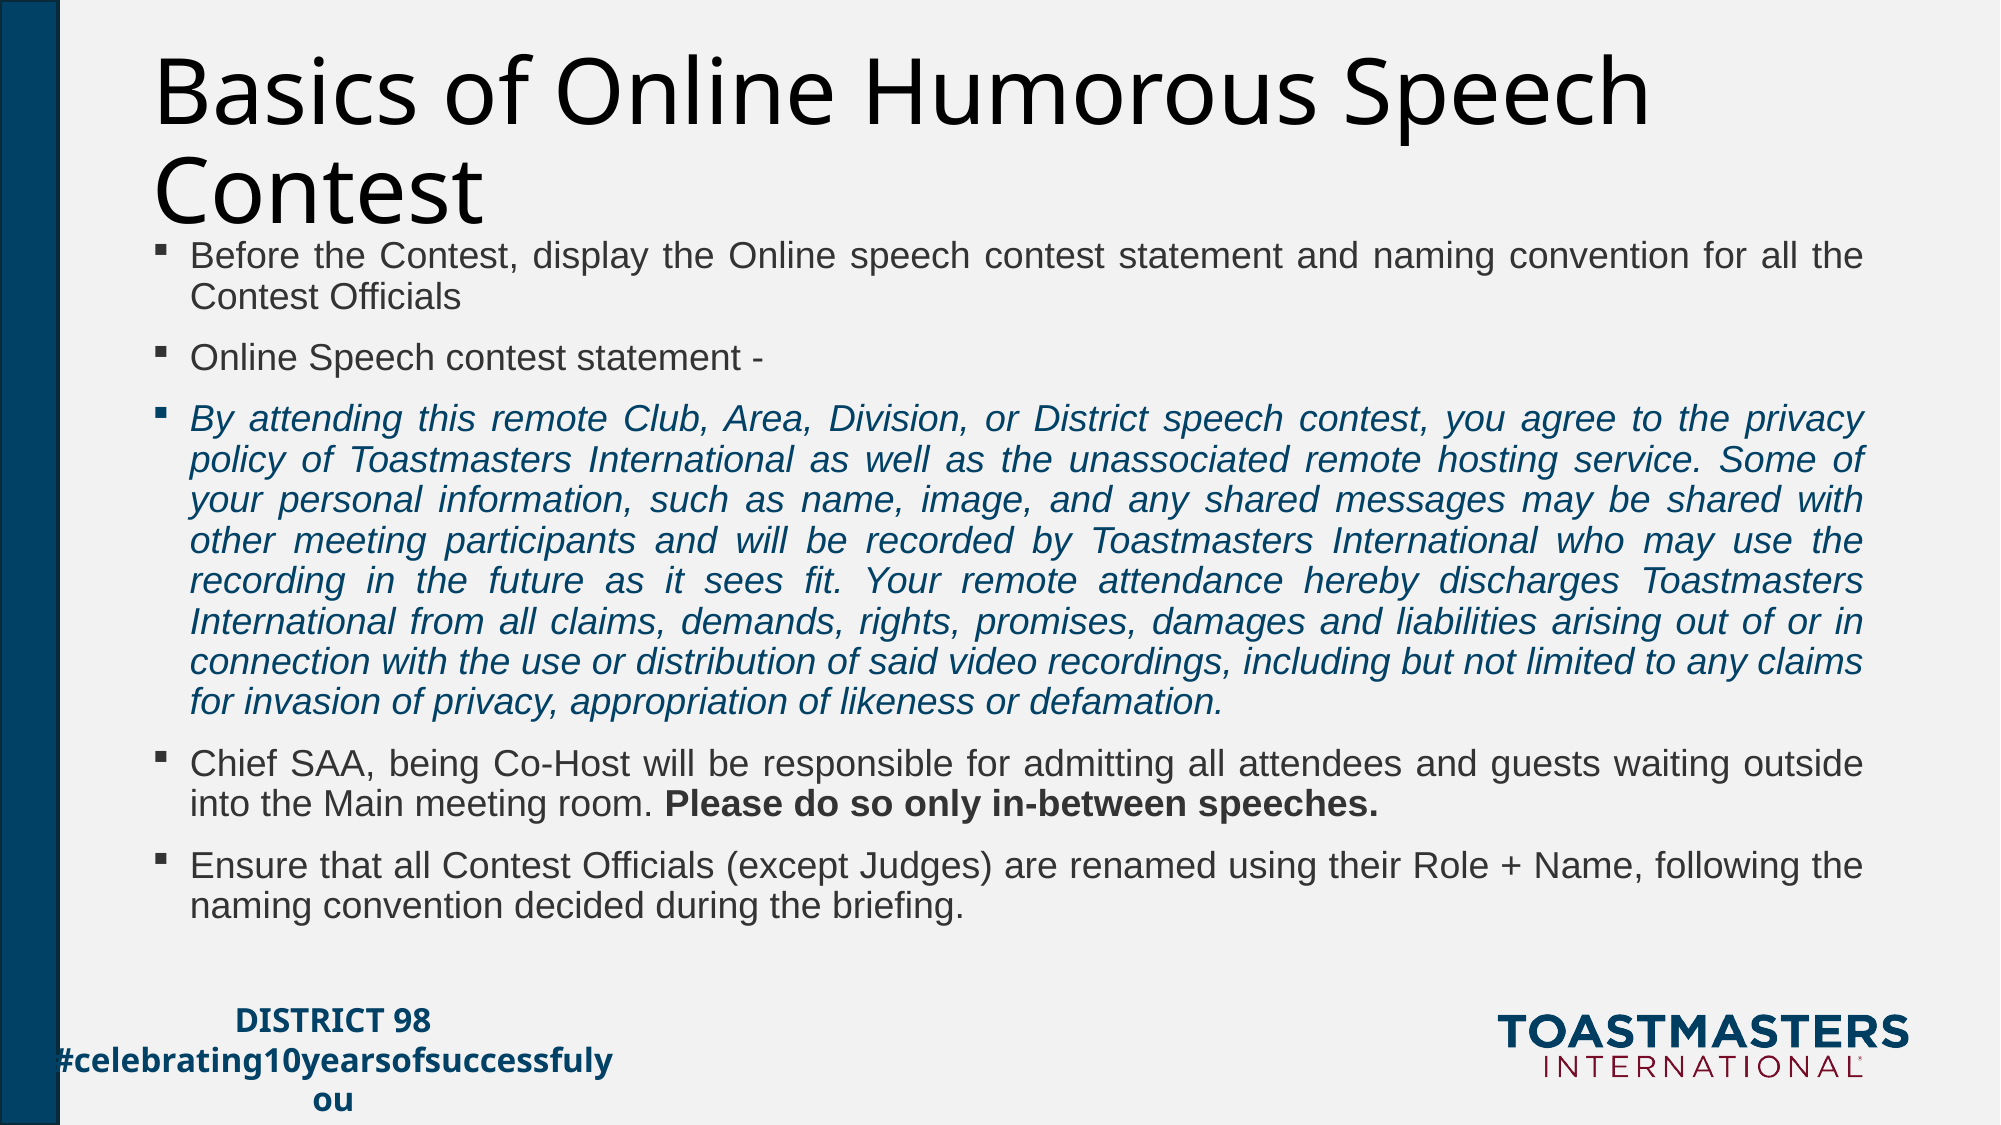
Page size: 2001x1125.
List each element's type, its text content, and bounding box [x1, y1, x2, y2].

text_box [0, 0, 60, 1125]
text_box DISTRICT 98 #celebrating10yearsofsuccessfulyou [28, 991, 638, 1125]
list Before the Contest, display the Online speech contest statement and naming convention for all the Contest Officials Online Speech contest statement - By attending this remote Club, Area, Division, or District speech contest, you agree to the privacy policy of Toastmasters International as well as the unassociated remote hosting service. Some of your personal information, such as name, image, and any shared messages may be shared with other meeting participants and will be recorded by Toastmasters International who may use the recording in the future as it sees fit. Your remote attendance hereby discharges Toastmasters International from all claims, demands, rights, promises, damages and liabilities arising out of or in connection with the use or distribution of said video recordings, including but not limited to any claims for invasion of privacy, appropriation of likeness or defamation. Chief SAA, being Co-Host will be responsible for admitting all attendees and guests waiting outside into the Main meeting room. Please do so only in-between speeches. Ensure that all Contest Officials (except Judges) are renamed using their Role + Name, following the naming convention decided during the briefing. [137, 229, 1880, 919]
title Basics of Online Humorous Speech Contest [137, 59, 1944, 229]
picture [1383, 631, 2000, 1125]
